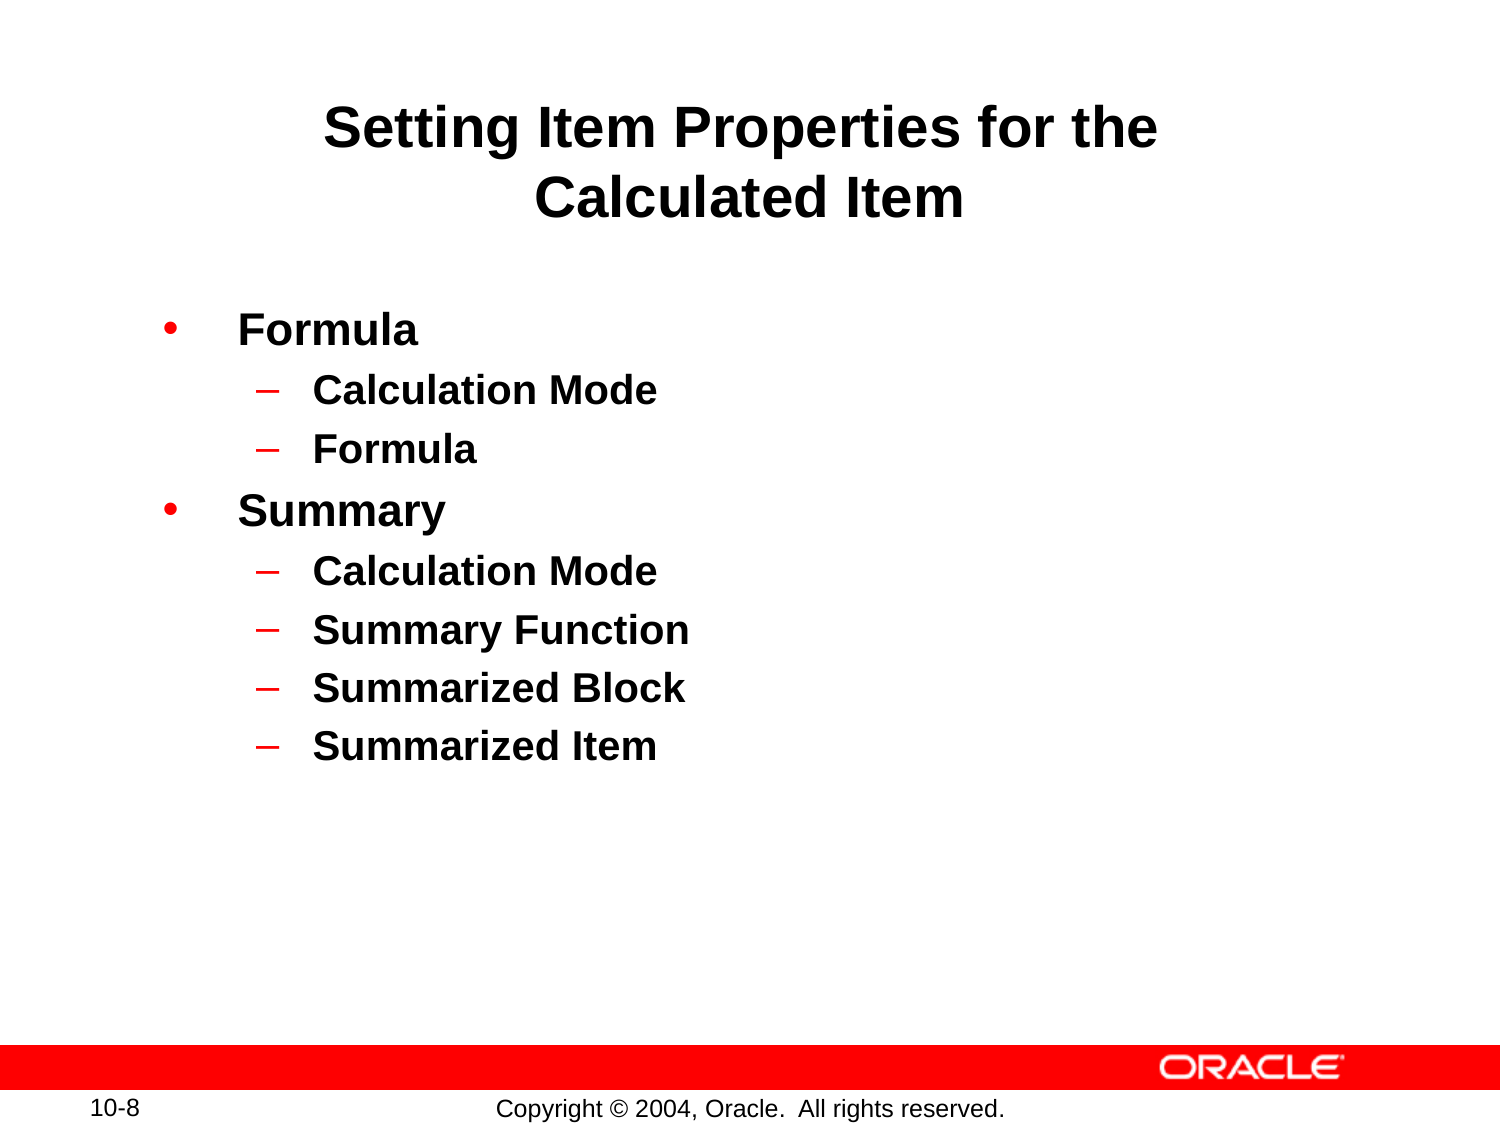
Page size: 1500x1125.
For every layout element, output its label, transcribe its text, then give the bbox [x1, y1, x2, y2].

list Formula Calculation Mode Formula Summary Calculation Mode Summary Function Summarized Block Summarized Item [141, 297, 1351, 783]
title Setting Item Properties for the Calculated Item [149, 87, 1351, 232]
